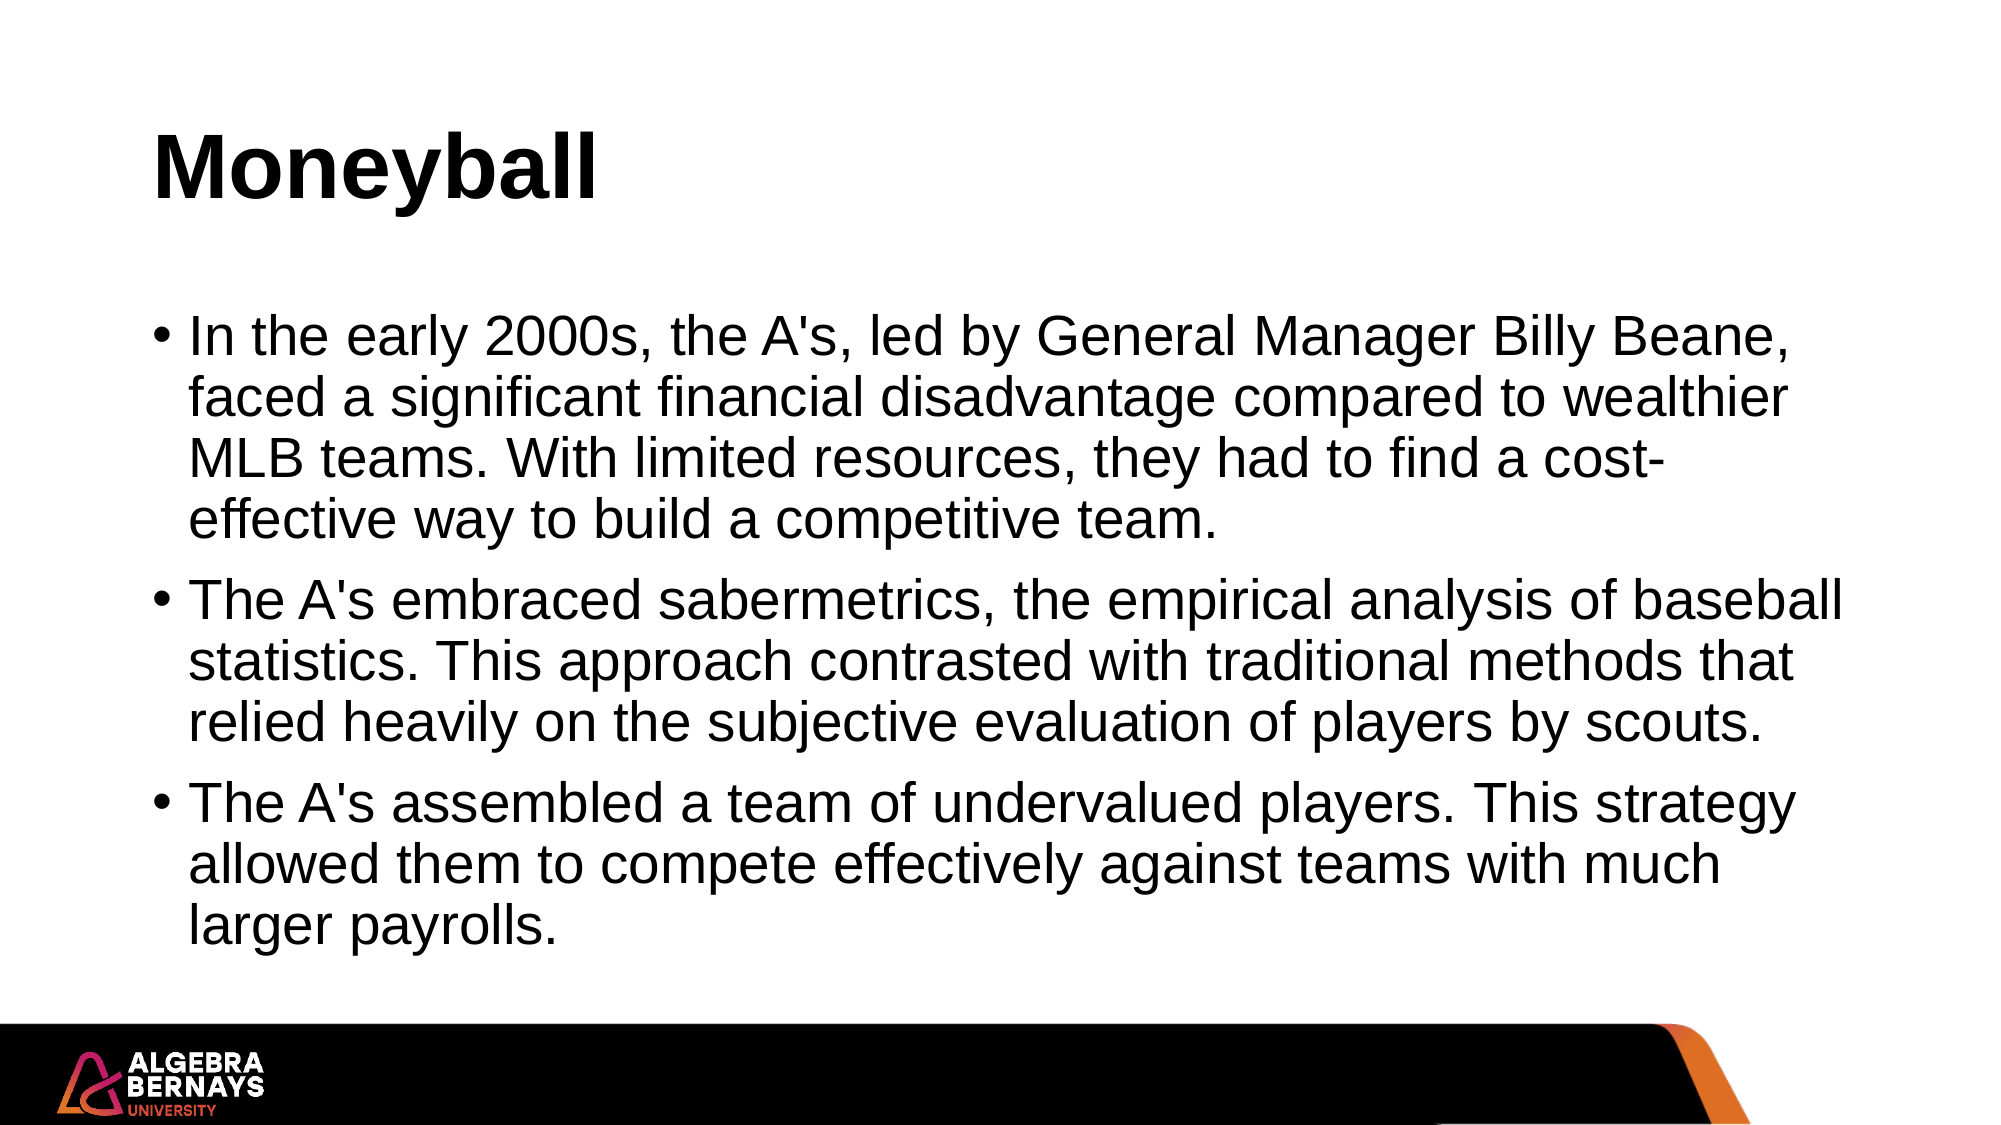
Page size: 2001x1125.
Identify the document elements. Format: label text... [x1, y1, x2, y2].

list In the early 2000s, the A's, led by General Manager Billy Beane, faced a significant financial disadvantage compared to wealthier MLB teams. With limited resources, they had to find a cost-effective way to build a competitive team. The A's embraced sabermetrics, the empirical analysis of baseball statistics. This approach contrasted with traditional methods that relied heavily on the subjective evaluation of players by scouts. The A's assembled a team of undervalued players. This strategy allowed them to compete effectively against teams with much larger payrolls. [137, 299, 1863, 1014]
picture [0, 1023, 1958, 1125]
title Moneyball [137, 59, 1863, 278]
